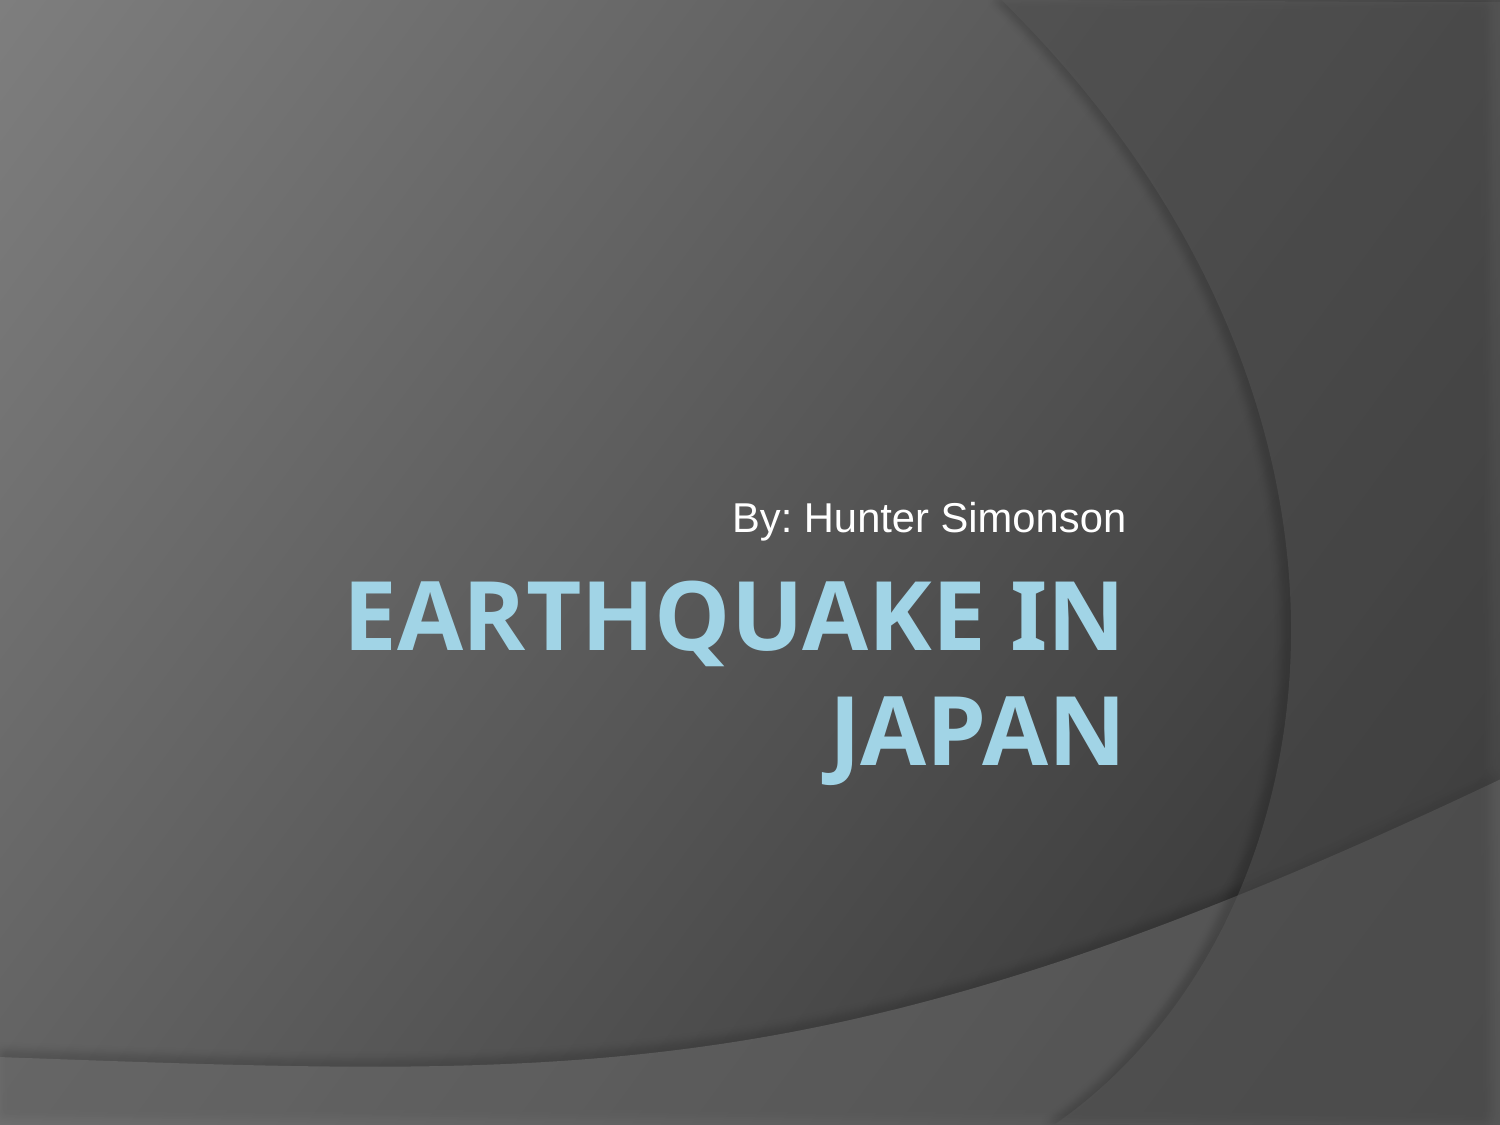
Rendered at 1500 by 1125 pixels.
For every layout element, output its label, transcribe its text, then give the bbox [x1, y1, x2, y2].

subtitle By: Hunter Simonson [71, 253, 1134, 541]
title Earthquake in Japan [70, 547, 1134, 925]
